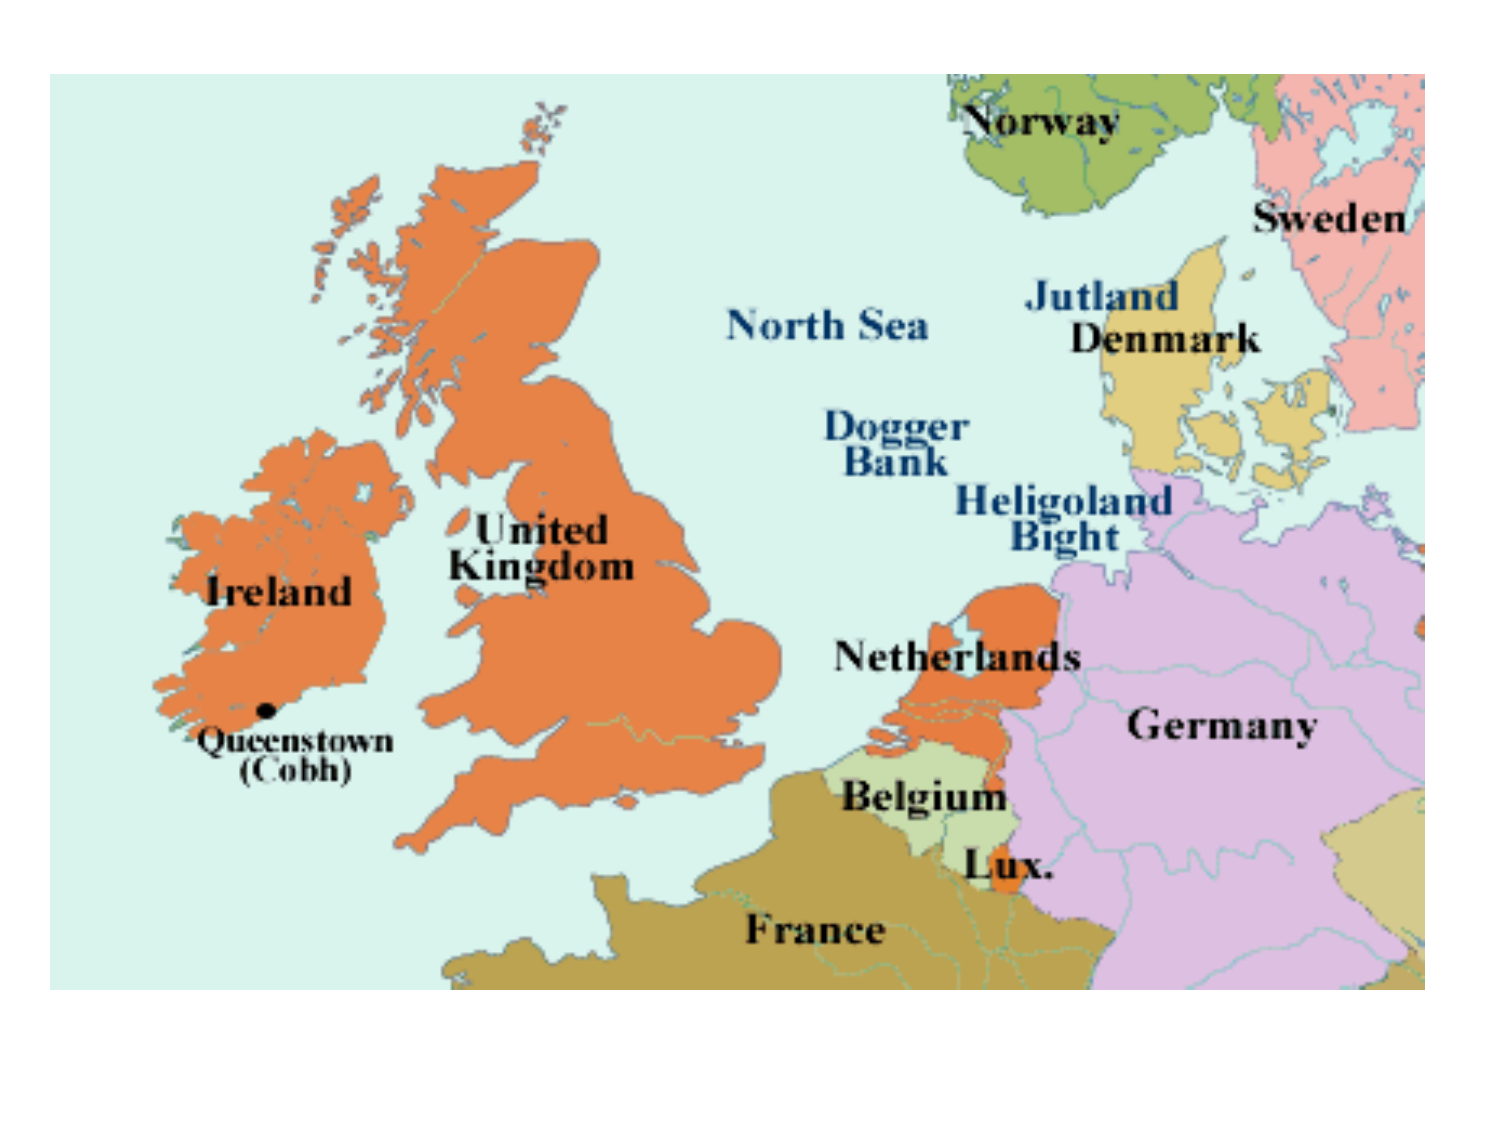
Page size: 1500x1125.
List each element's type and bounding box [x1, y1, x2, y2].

picture [49, 74, 1426, 990]
